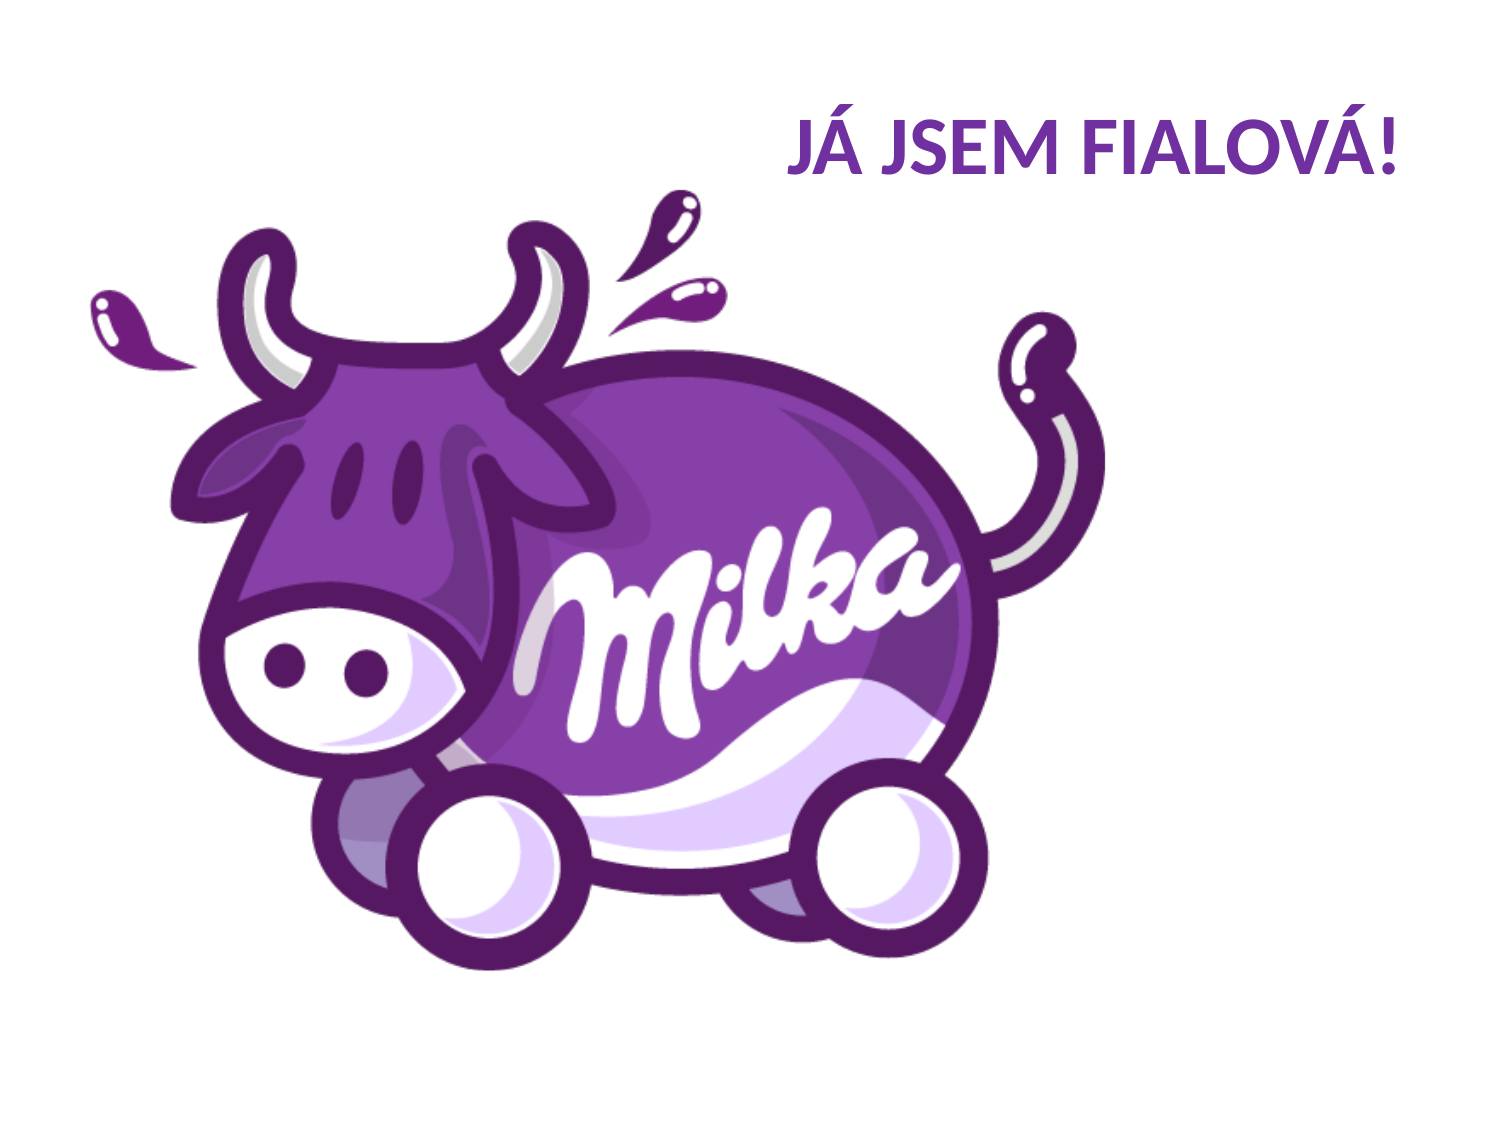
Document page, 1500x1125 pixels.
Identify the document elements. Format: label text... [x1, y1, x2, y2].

text_box JÁ JSEM FIALOVÁ! [1115, 83, 1418, 199]
picture [88, 54, 1110, 1075]
